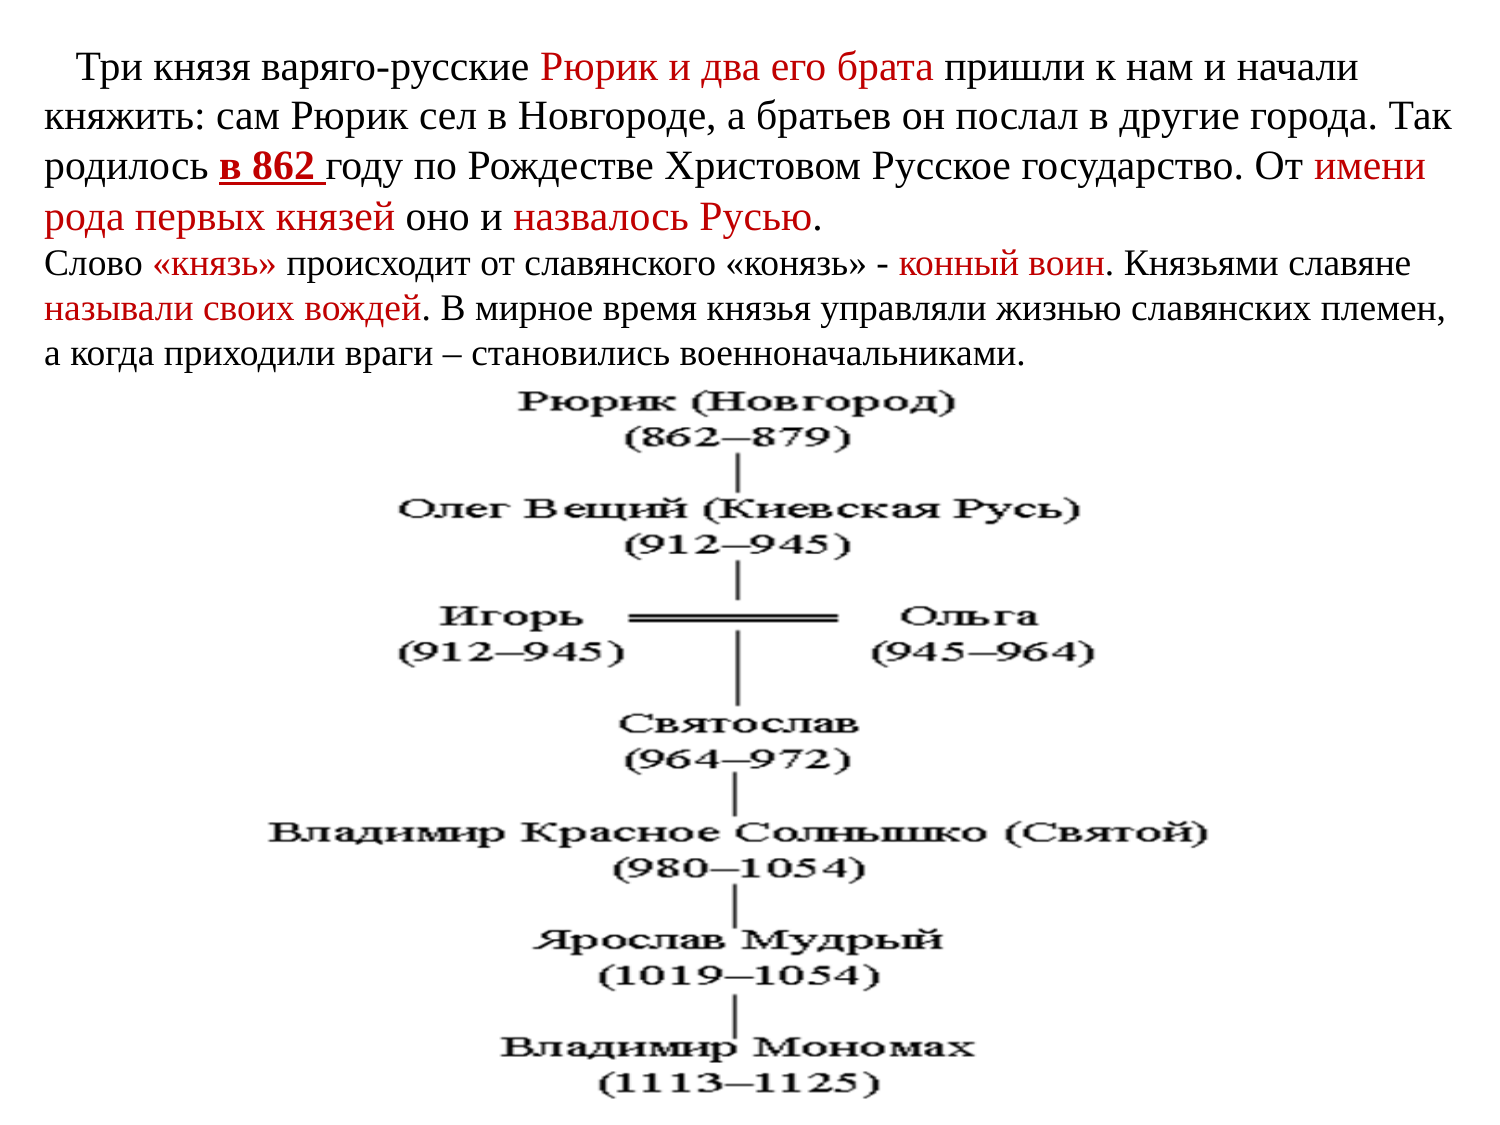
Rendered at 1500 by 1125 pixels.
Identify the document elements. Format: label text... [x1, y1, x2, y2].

picture [194, 384, 1294, 1107]
text_box Три князя варяго-русские Рюрик и два его брата пришли к нам и начали княжить: сам Рюрик сел в Новгороде, а братьев он послал в другие города. Так родилось в 862 году по Рождестве Христовом Русское государство. От имени рода первых князей оно и назвалось Русью. Слово «князь» происходит от славянского «конязь» - конный воин. Князьями славяне называли своих вождей. В мирное время князья управляли жизнью славянских племен, а когда приходили враги – становились военноначальниками. [29, 30, 1471, 381]
